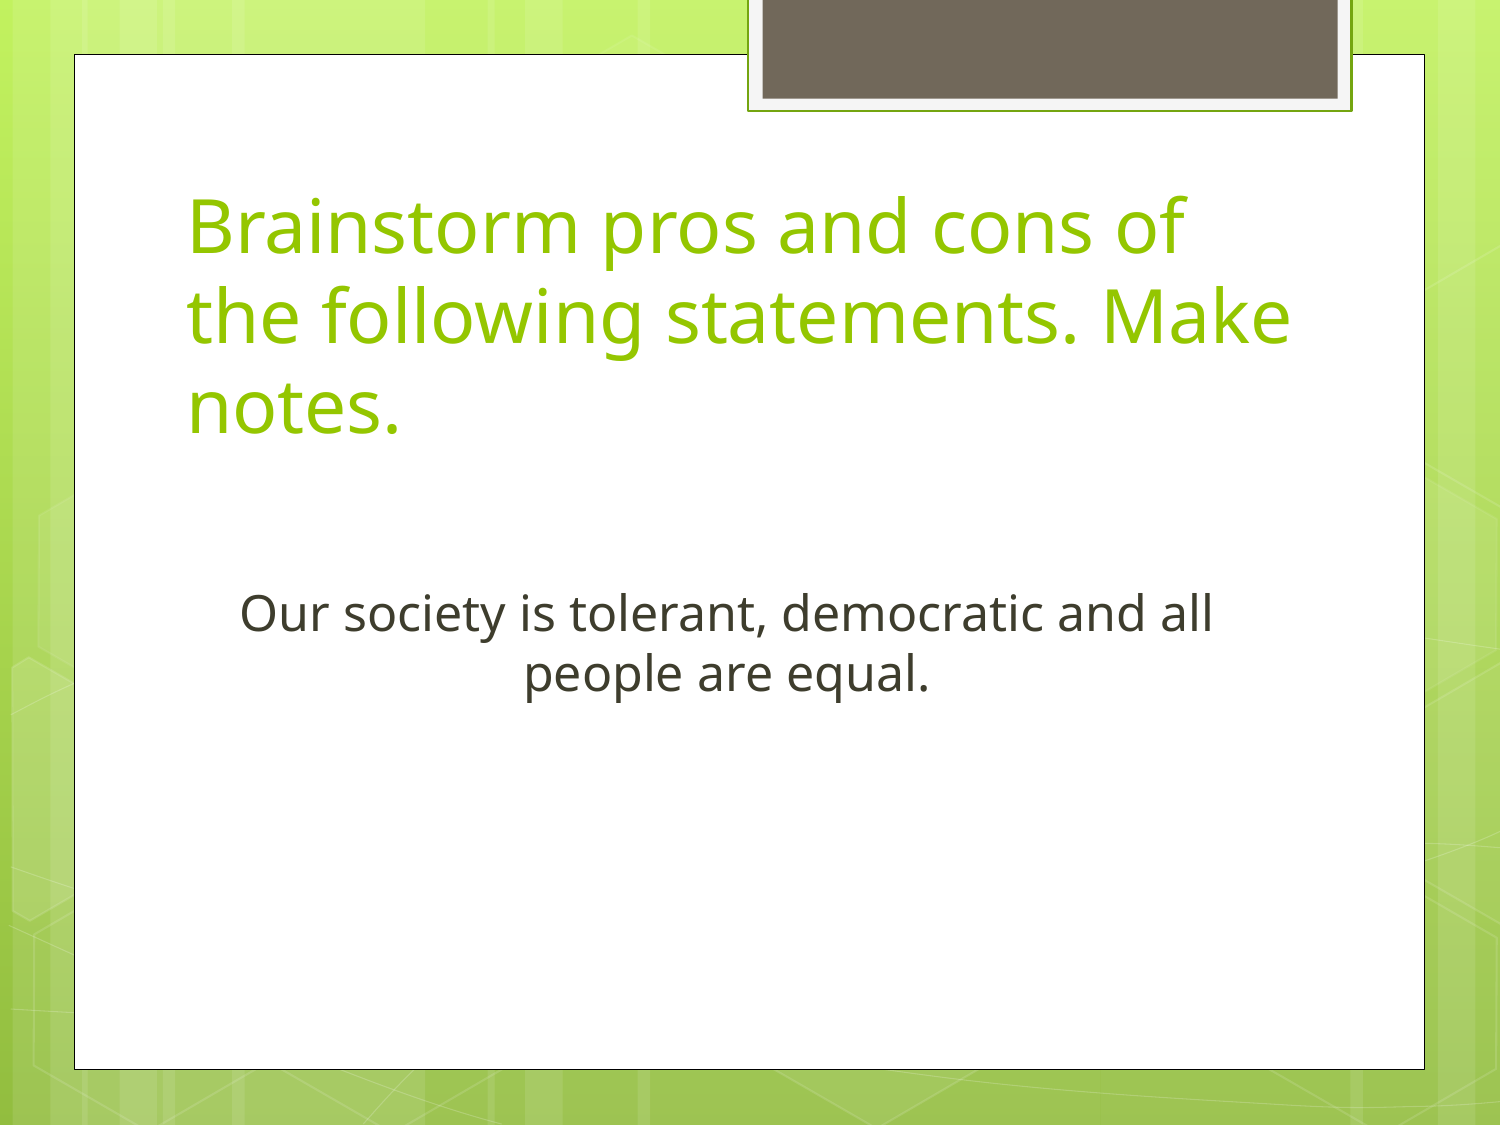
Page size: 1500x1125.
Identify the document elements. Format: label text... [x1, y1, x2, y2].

list Our society is tolerant, democratic and all people are equal. [171, 503, 1283, 957]
title Brainstorm pros and cons of the following statements. Make notes. [171, 168, 1324, 457]
